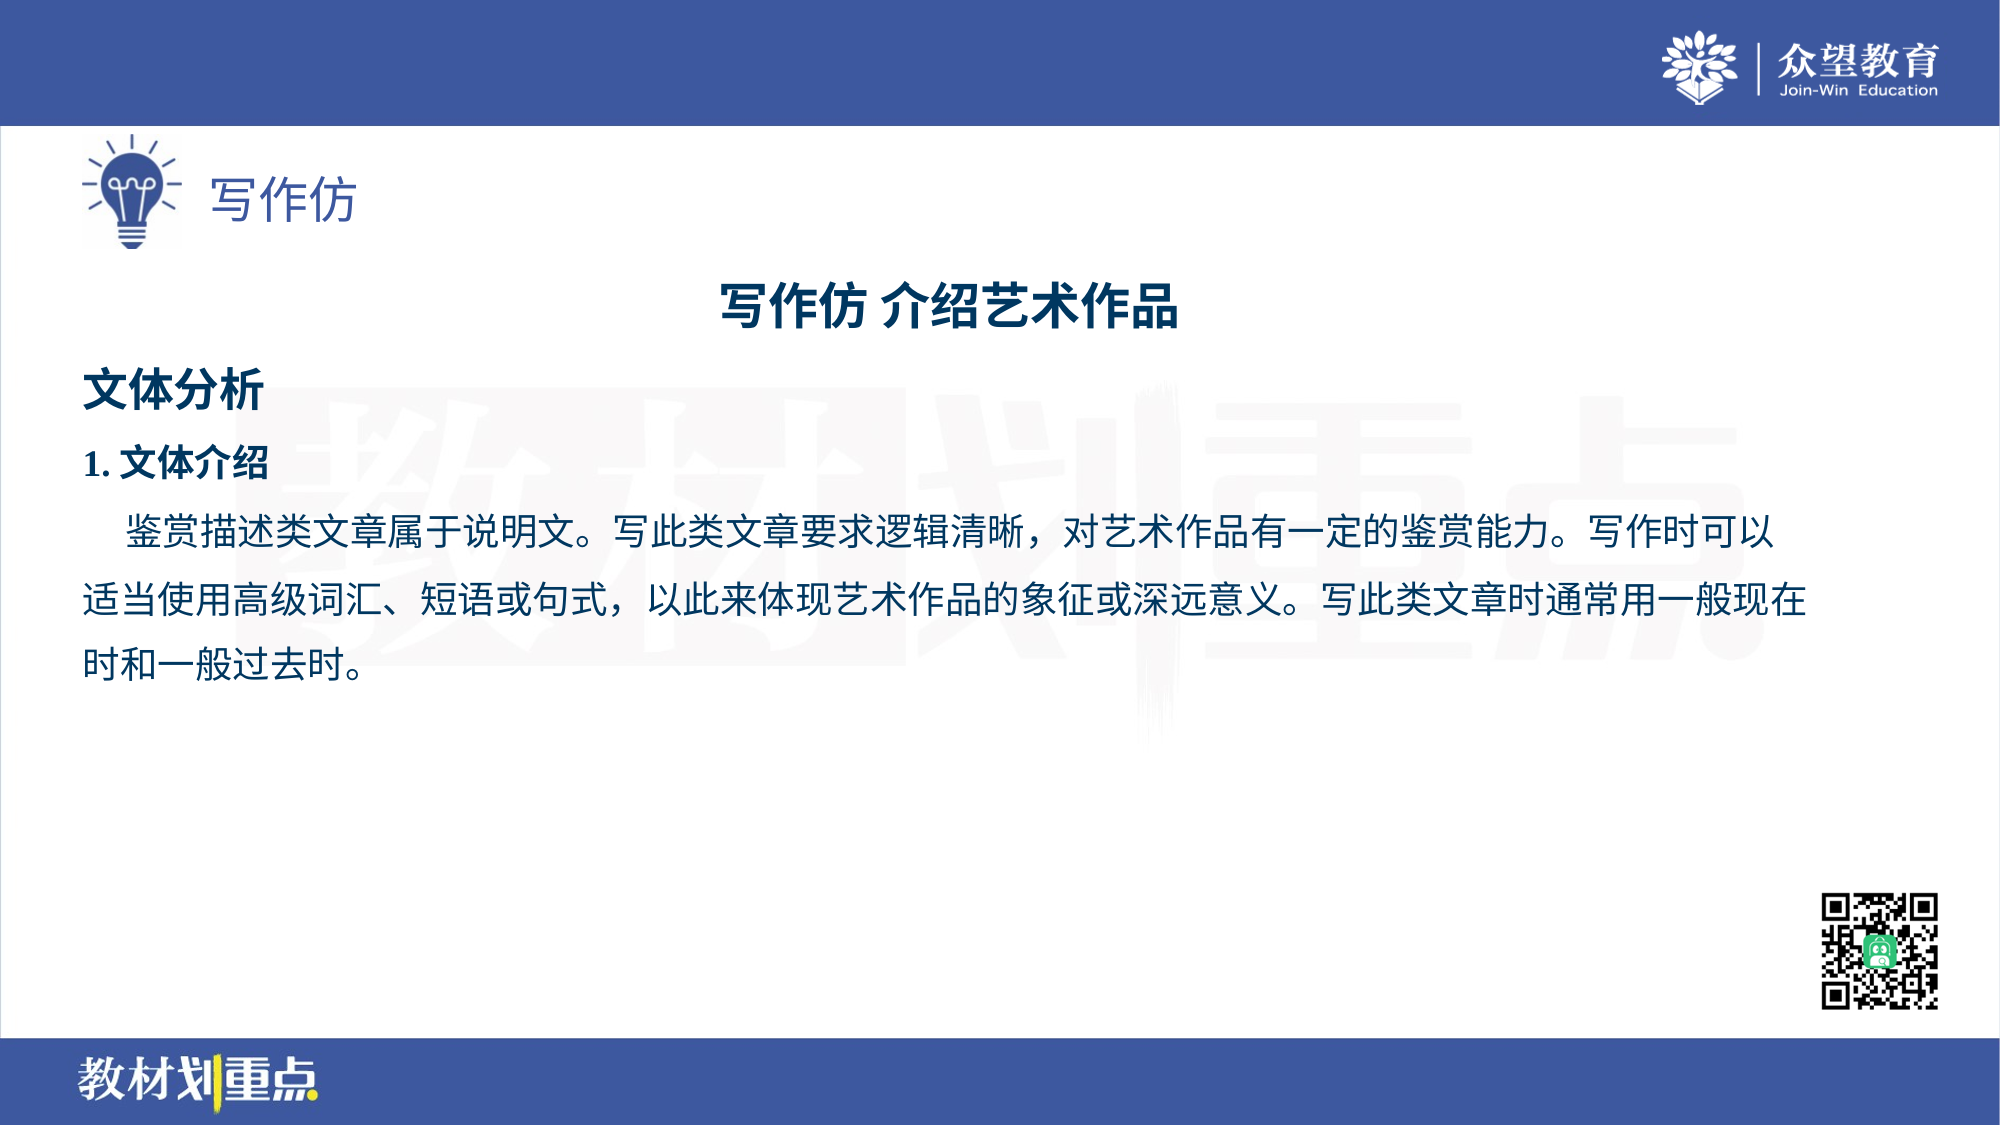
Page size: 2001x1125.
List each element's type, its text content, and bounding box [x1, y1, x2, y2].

text_box 1.文体介绍 鉴赏描述类文章属于说明文。写此类文章要求逻辑清晰，对艺术作品有一定的鉴赏能力。写作时可以 适当使用高级词汇、短语或句式，以此来体现艺术作品的象征或深远意义。写此类文章时通常用一般现在 时和一般过去时。 [82, 415, 1817, 680]
text_box 文体分析 [82, 334, 1817, 415]
picture [0, 0, 2000, 1125]
text_box 写作仿 介绍艺术作品 [82, 247, 1817, 334]
